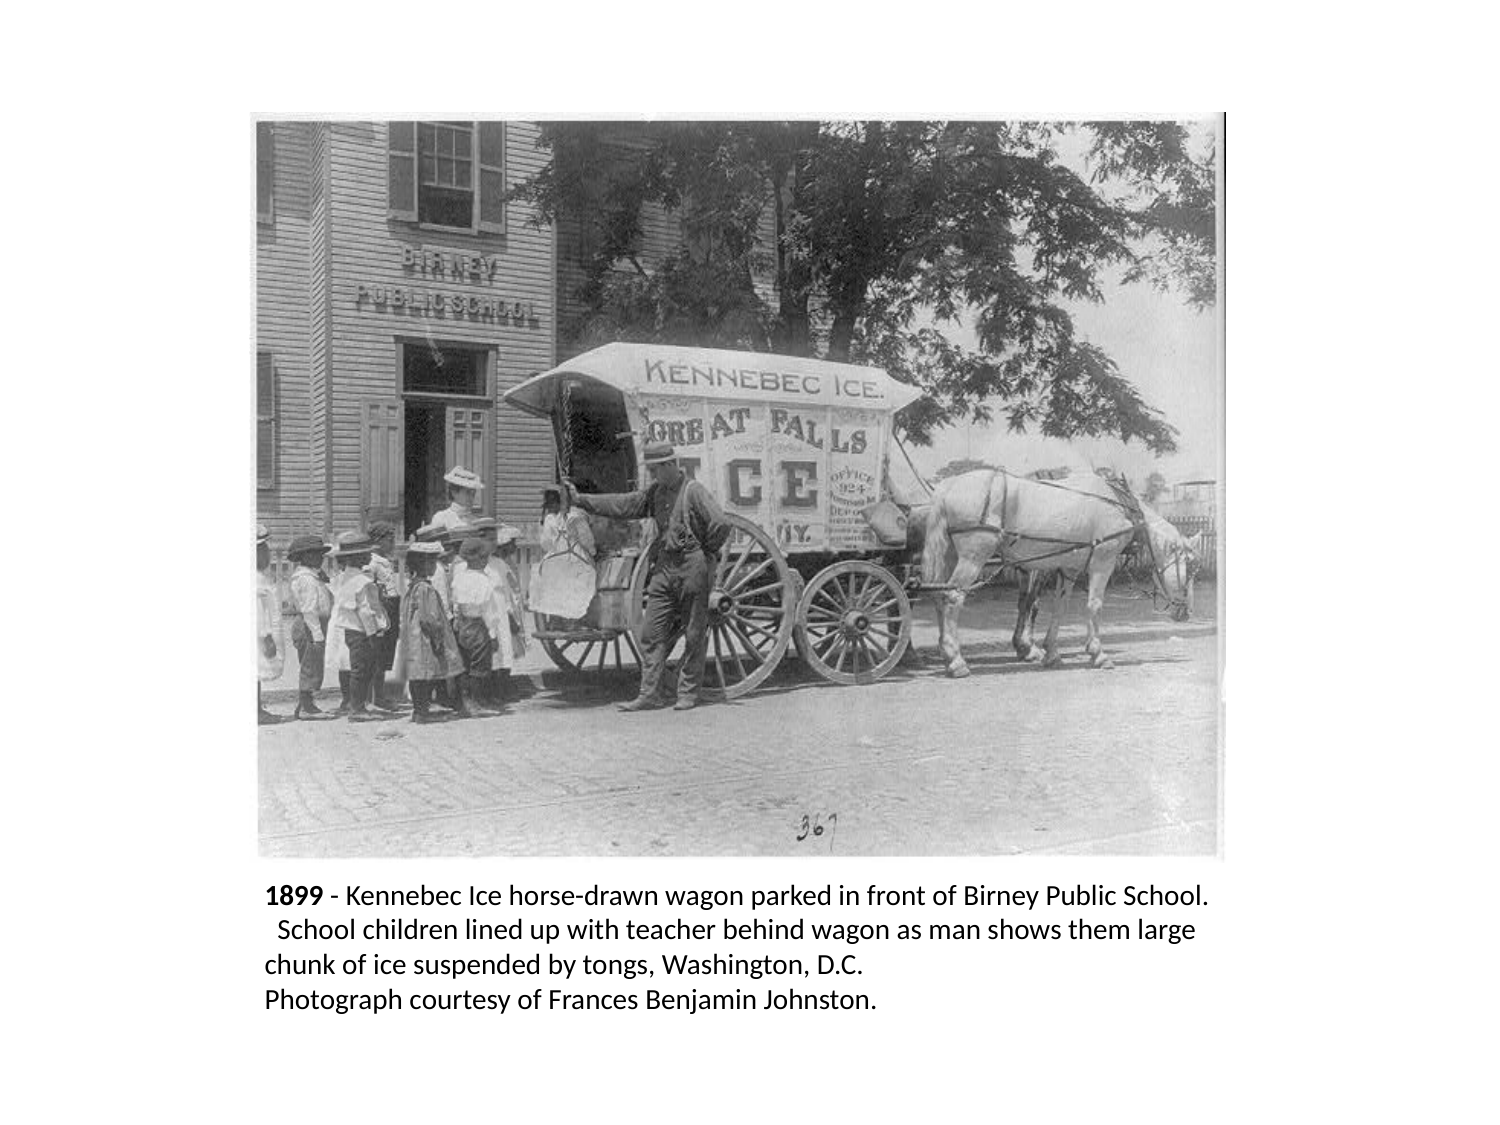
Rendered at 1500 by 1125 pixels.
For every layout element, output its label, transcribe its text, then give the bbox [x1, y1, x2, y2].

picture [249, 112, 1226, 863]
text_box 1899 - Kennebec Ice horse-drawn wagon parked in front of Birney Public School. School children lined up with teacher behind wagon as man shows them large chunk of ice suspended by tongs, Washington, D.C. Photograph courtesy of Frances Benjamin Johnston. [249, 870, 1226, 1023]
